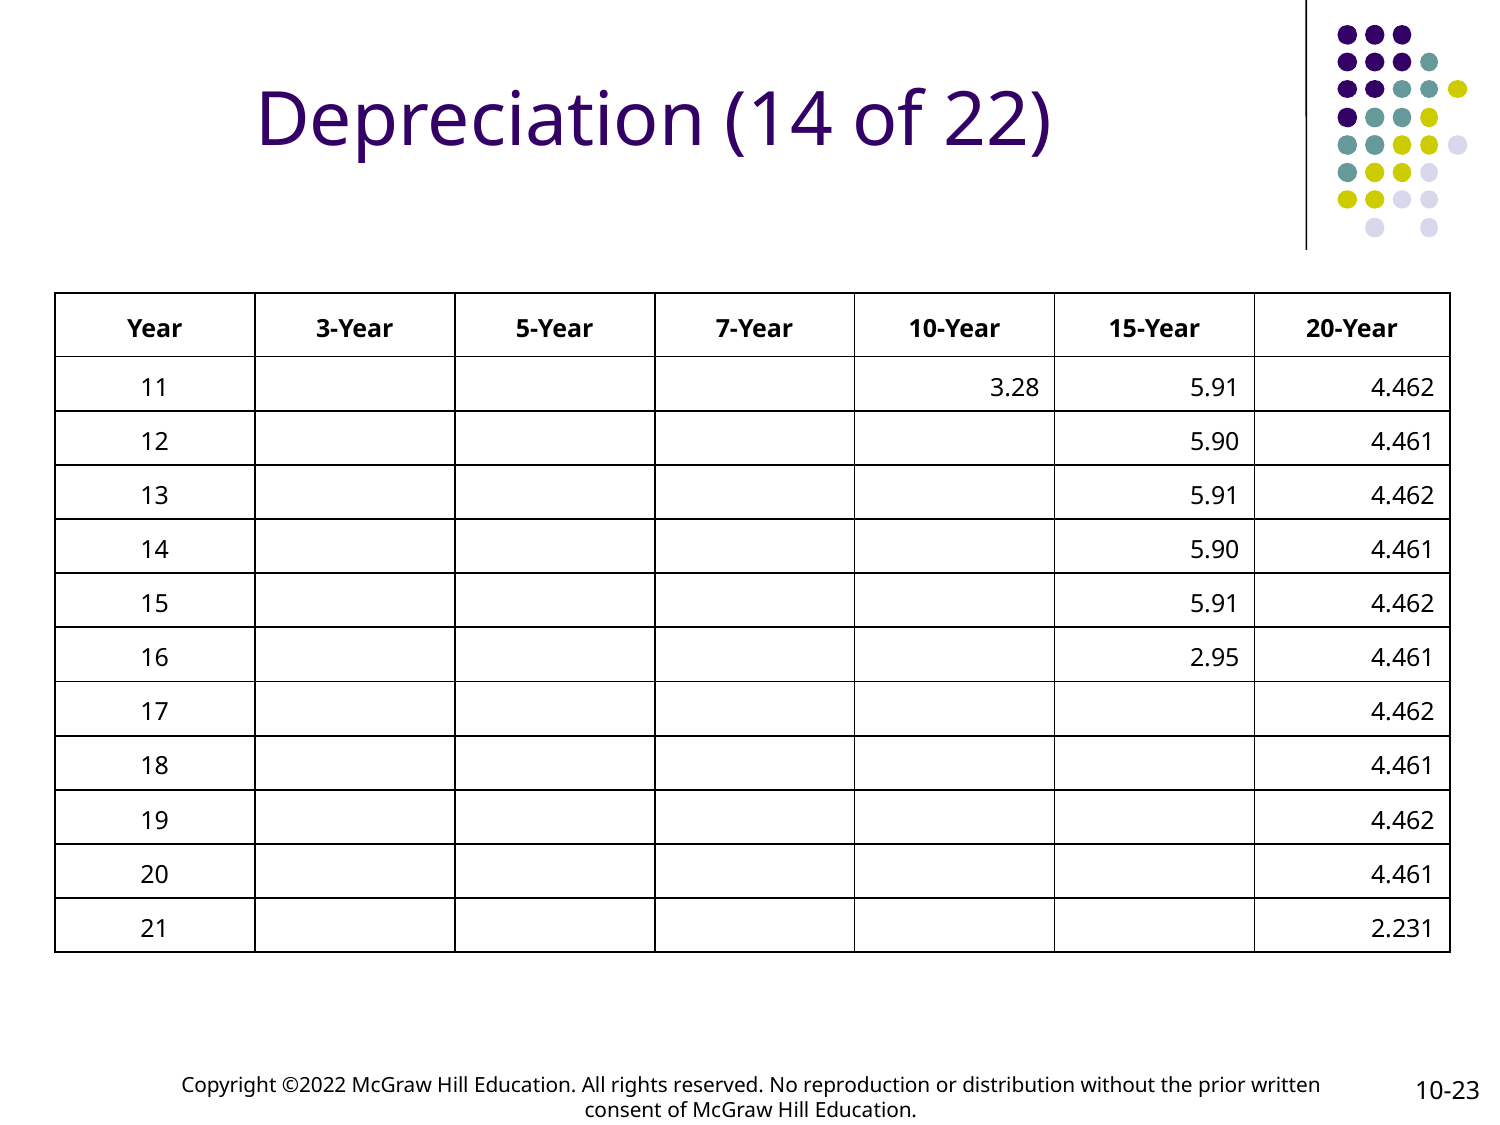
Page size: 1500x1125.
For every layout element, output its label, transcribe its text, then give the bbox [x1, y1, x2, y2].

table_cell 4.462 [1255, 466, 1449, 518]
table_cell 4.462 [1255, 791, 1449, 843]
table_header 7-Year [656, 294, 854, 356]
table_cell [256, 466, 454, 518]
table_header Year [56, 294, 254, 356]
table_cell 4.461 [1255, 628, 1449, 681]
table_cell 4.462 [1255, 357, 1449, 410]
title Depreciation (14 of 22) [32, 8, 1275, 234]
table_cell 4.461 [1255, 845, 1449, 897]
table_cell [256, 899, 454, 951]
table_cell [855, 412, 1054, 464]
table_cell 2.231 [1255, 899, 1449, 951]
table_cell [656, 466, 854, 518]
table_cell [256, 791, 454, 843]
table_cell 12 [56, 412, 254, 464]
table_header 3-Year [256, 294, 454, 356]
table_header 15-Year [1055, 294, 1254, 356]
table_cell [1055, 737, 1254, 789]
table_cell [855, 628, 1054, 681]
table_cell 4.461 [1255, 412, 1449, 464]
table_cell 5.91 [1055, 357, 1254, 410]
table_cell [456, 737, 654, 789]
table_cell 4.462 [1255, 574, 1449, 626]
table_cell [256, 737, 454, 789]
table_cell [1055, 791, 1254, 843]
table_cell [456, 791, 654, 843]
table_cell [256, 412, 454, 464]
table_cell [656, 574, 854, 626]
table_cell [656, 791, 854, 843]
table_cell 3.28 [855, 357, 1054, 410]
table_cell [1055, 845, 1254, 897]
table_cell [656, 520, 854, 572]
table_cell [855, 466, 1054, 518]
table_cell [656, 899, 854, 951]
table_cell [855, 845, 1054, 897]
table_cell 19 [56, 791, 254, 843]
table_cell [656, 412, 854, 464]
table_cell 4.461 [1255, 520, 1449, 572]
table_cell 11 [56, 357, 254, 410]
table_cell [1055, 682, 1254, 735]
table_header 10-Year [855, 294, 1054, 356]
table_cell [656, 737, 854, 789]
table_cell [1055, 899, 1254, 951]
table_cell [456, 899, 654, 951]
table_cell 13 [56, 466, 254, 518]
table_cell 5.91 [1055, 574, 1254, 626]
table_header 5-Year [456, 294, 654, 356]
table_cell [256, 628, 454, 681]
table_cell [456, 574, 654, 626]
table_cell [456, 628, 654, 681]
table_cell 15 [56, 574, 254, 626]
slide_number 10-23 [1345, 1061, 1496, 1122]
table_cell [855, 791, 1054, 843]
table_cell 20 [56, 845, 254, 897]
table_cell [456, 682, 654, 735]
table_cell [456, 466, 654, 518]
table_cell [855, 574, 1054, 626]
table_cell [656, 357, 854, 410]
table_cell [256, 682, 454, 735]
table_cell [855, 682, 1054, 735]
table_cell 2.95 [1055, 628, 1254, 681]
table_cell 18 [56, 737, 254, 789]
table_cell [456, 412, 654, 464]
table_cell [256, 357, 454, 410]
table_cell [256, 520, 454, 572]
table_cell 17 [56, 682, 254, 735]
table_cell 14 [56, 520, 254, 572]
table_cell 4.461 [1255, 737, 1449, 789]
table_cell [456, 845, 654, 897]
table_cell 21 [56, 899, 254, 951]
table_cell [256, 574, 454, 626]
table_cell [656, 845, 854, 897]
table_cell [456, 357, 654, 410]
table_cell [855, 737, 1054, 789]
table_cell [855, 899, 1054, 951]
table_cell 5.90 [1055, 412, 1254, 464]
table_cell 5.90 [1055, 520, 1254, 572]
table_cell 5.91 [1055, 466, 1254, 518]
table_cell [656, 682, 854, 735]
table_header 20-Year [1255, 294, 1449, 356]
table_cell [256, 845, 454, 897]
table_cell [656, 628, 854, 681]
table_cell 4.462 [1255, 682, 1449, 735]
table_cell [855, 520, 1054, 572]
table_cell [456, 520, 654, 572]
table_cell 16 [56, 628, 254, 681]
